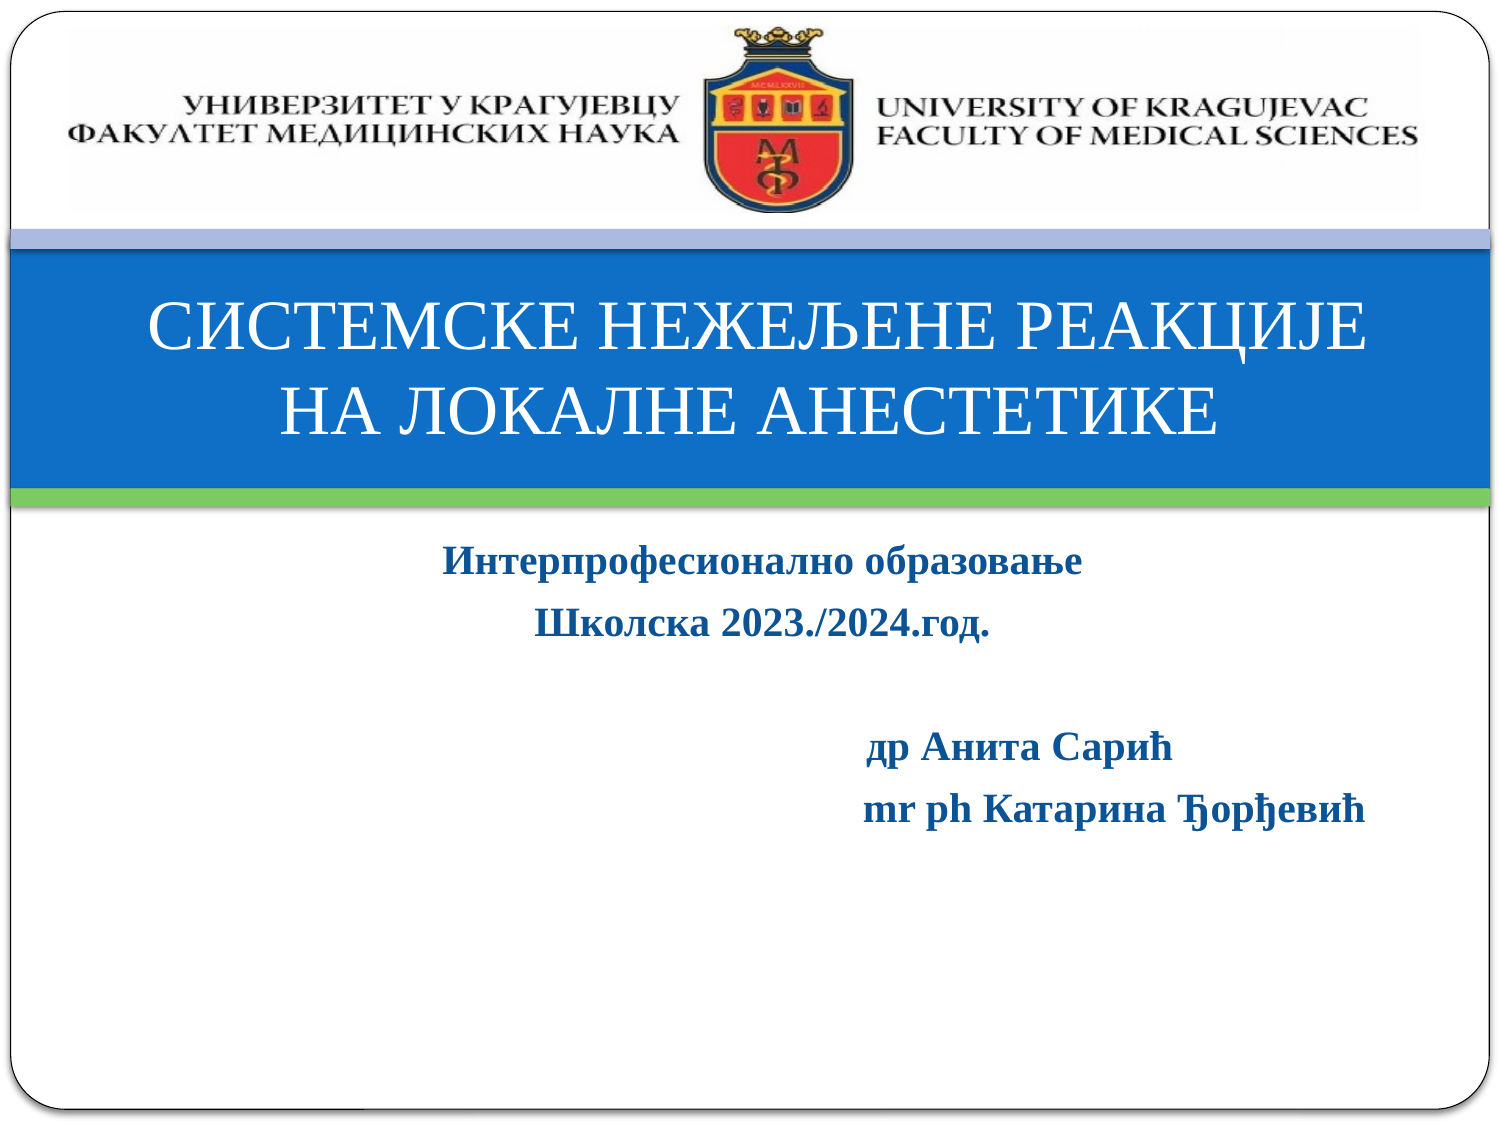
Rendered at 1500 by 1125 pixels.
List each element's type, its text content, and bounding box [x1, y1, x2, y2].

subtitle Интерпрофесионално образовање Школска 2023./2024.год. др Анита Сарић mr ph Катарина Ђорђевић [137, 525, 1388, 825]
title СИСТЕМСКЕ НЕЖЕЉЕНЕ РЕАКЦИЈЕ НА ЛОКАЛНЕ АНЕСТЕТИКЕ [75, 247, 1425, 489]
picture [49, 24, 1435, 213]
